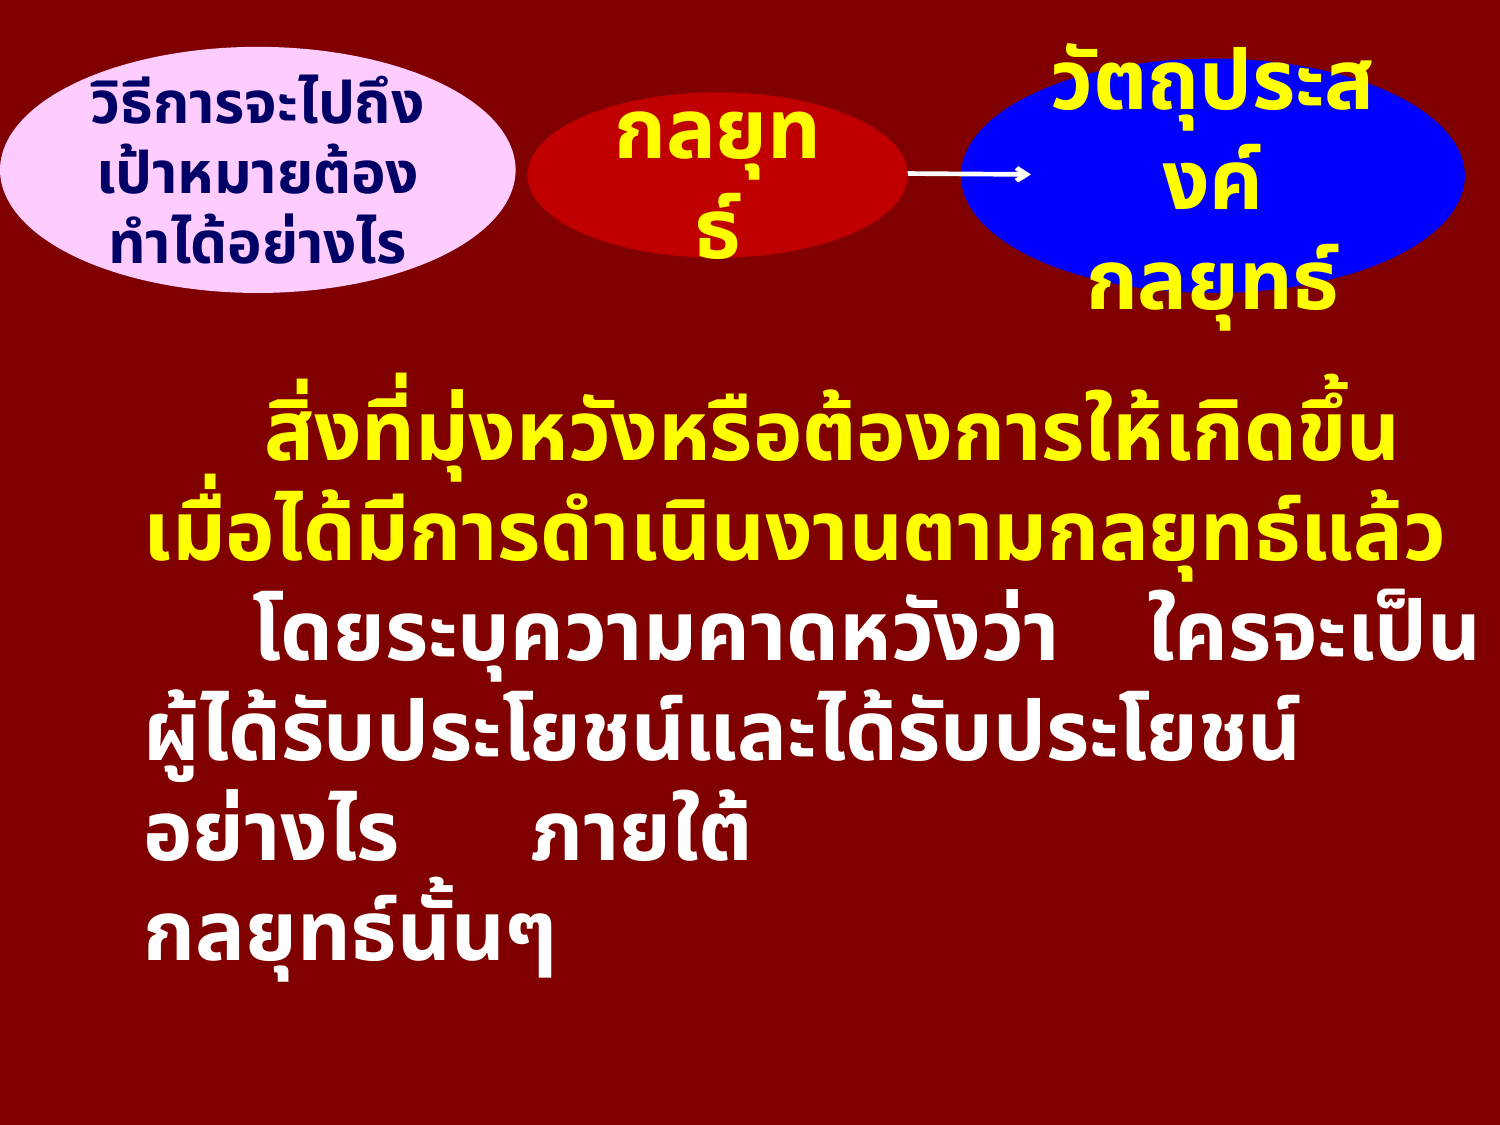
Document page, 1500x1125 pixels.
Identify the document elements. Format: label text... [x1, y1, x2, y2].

text_box วัตถุประสงค์กลยุทธ์ [959, 56, 1467, 289]
text_box สิ่งที่มุ่งหวังหรือต้องการให้เกิดขึ้น เมื่อได้มีการดำเนินงานตามกลยุทธ์แล้ว โดยระบุความคาดหวังว่า ใครจะเป็นผู้ได้รับประโยชน์และได้รับประโยชน์อย่างไร ภายใต้ กลยุทธ์นั้นๆ [128, 289, 1500, 985]
text_box วิธีการจะไปถึงเป้าหมายต้องทำได้อย่างไร [0, 44, 518, 296]
text_box กลยุทธ์ [525, 90, 910, 260]
